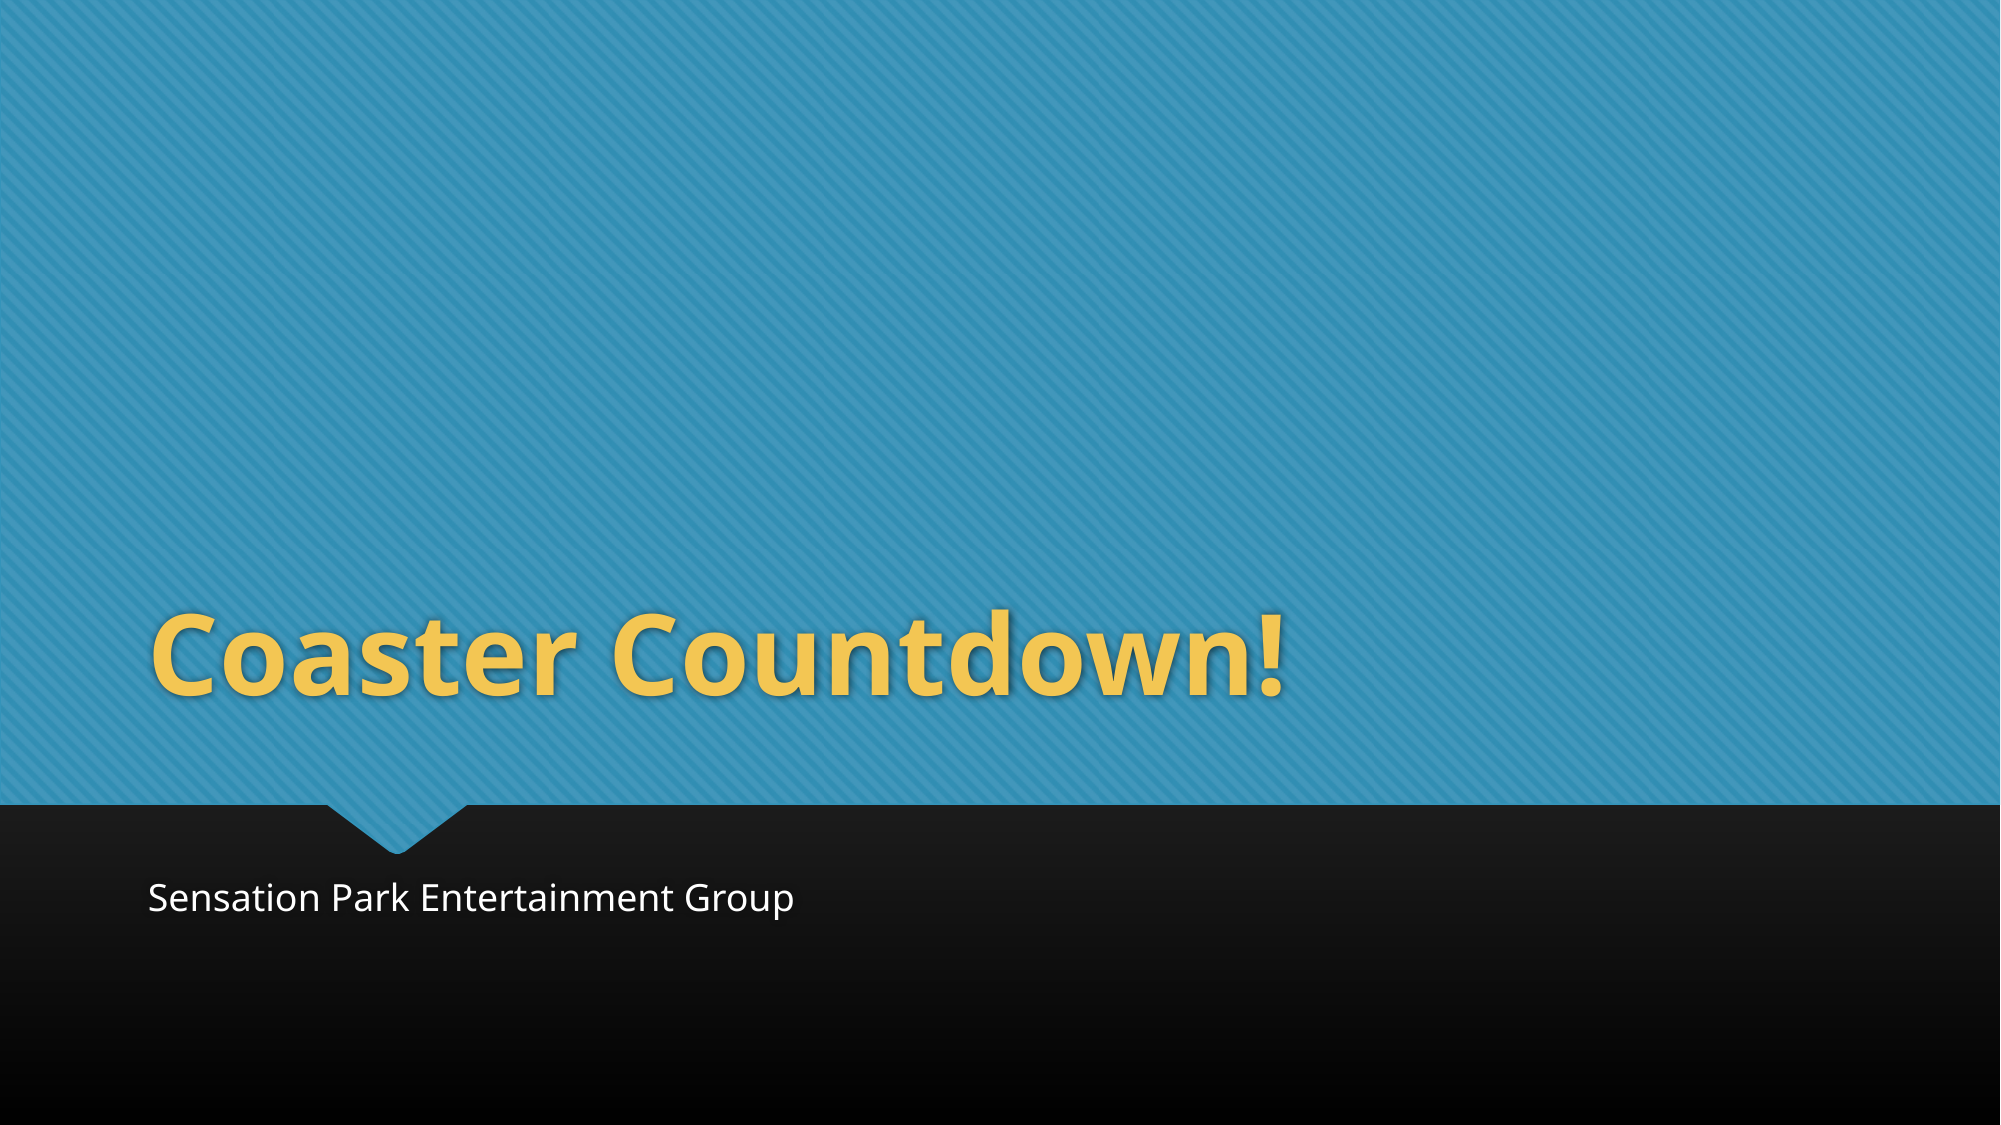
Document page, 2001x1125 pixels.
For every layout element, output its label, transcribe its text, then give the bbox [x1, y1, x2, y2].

subtitle Sensation Park Entertainment Group [132, 866, 1868, 938]
title Coaster Countdown! [132, 237, 1868, 726]
